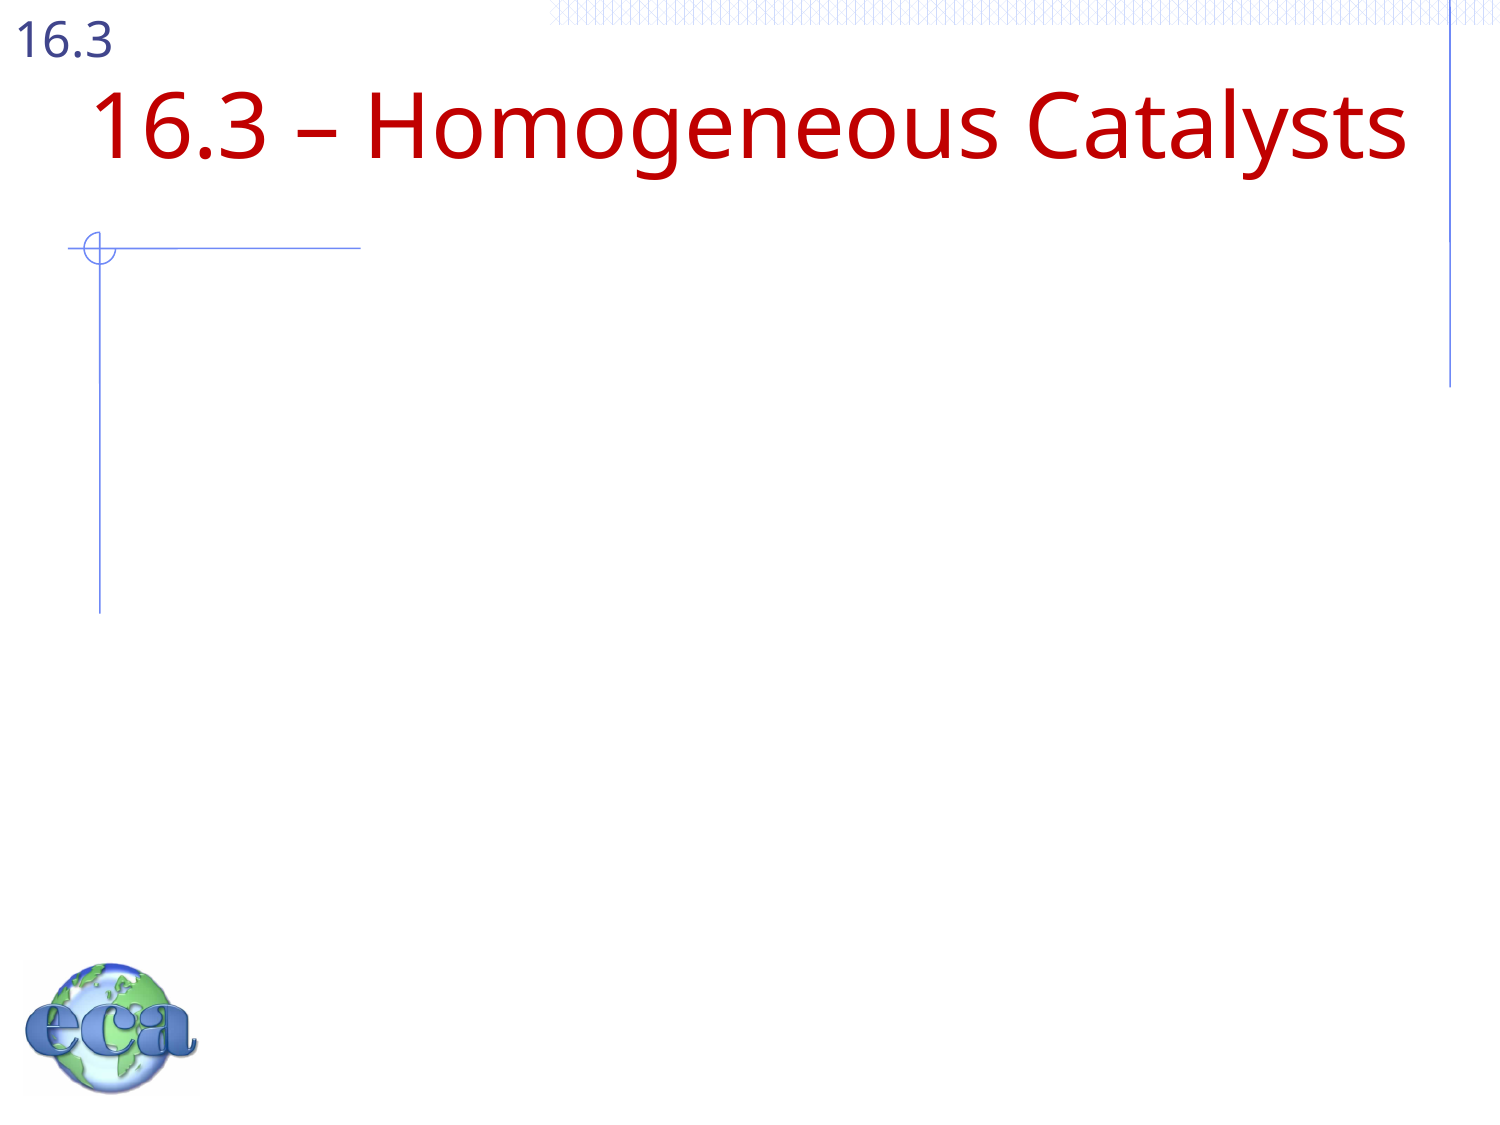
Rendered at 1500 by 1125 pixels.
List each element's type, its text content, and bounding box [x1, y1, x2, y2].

picture [23, 960, 200, 1096]
title 16.3 – Homogeneous Catalysts [17, 49, 1483, 185]
